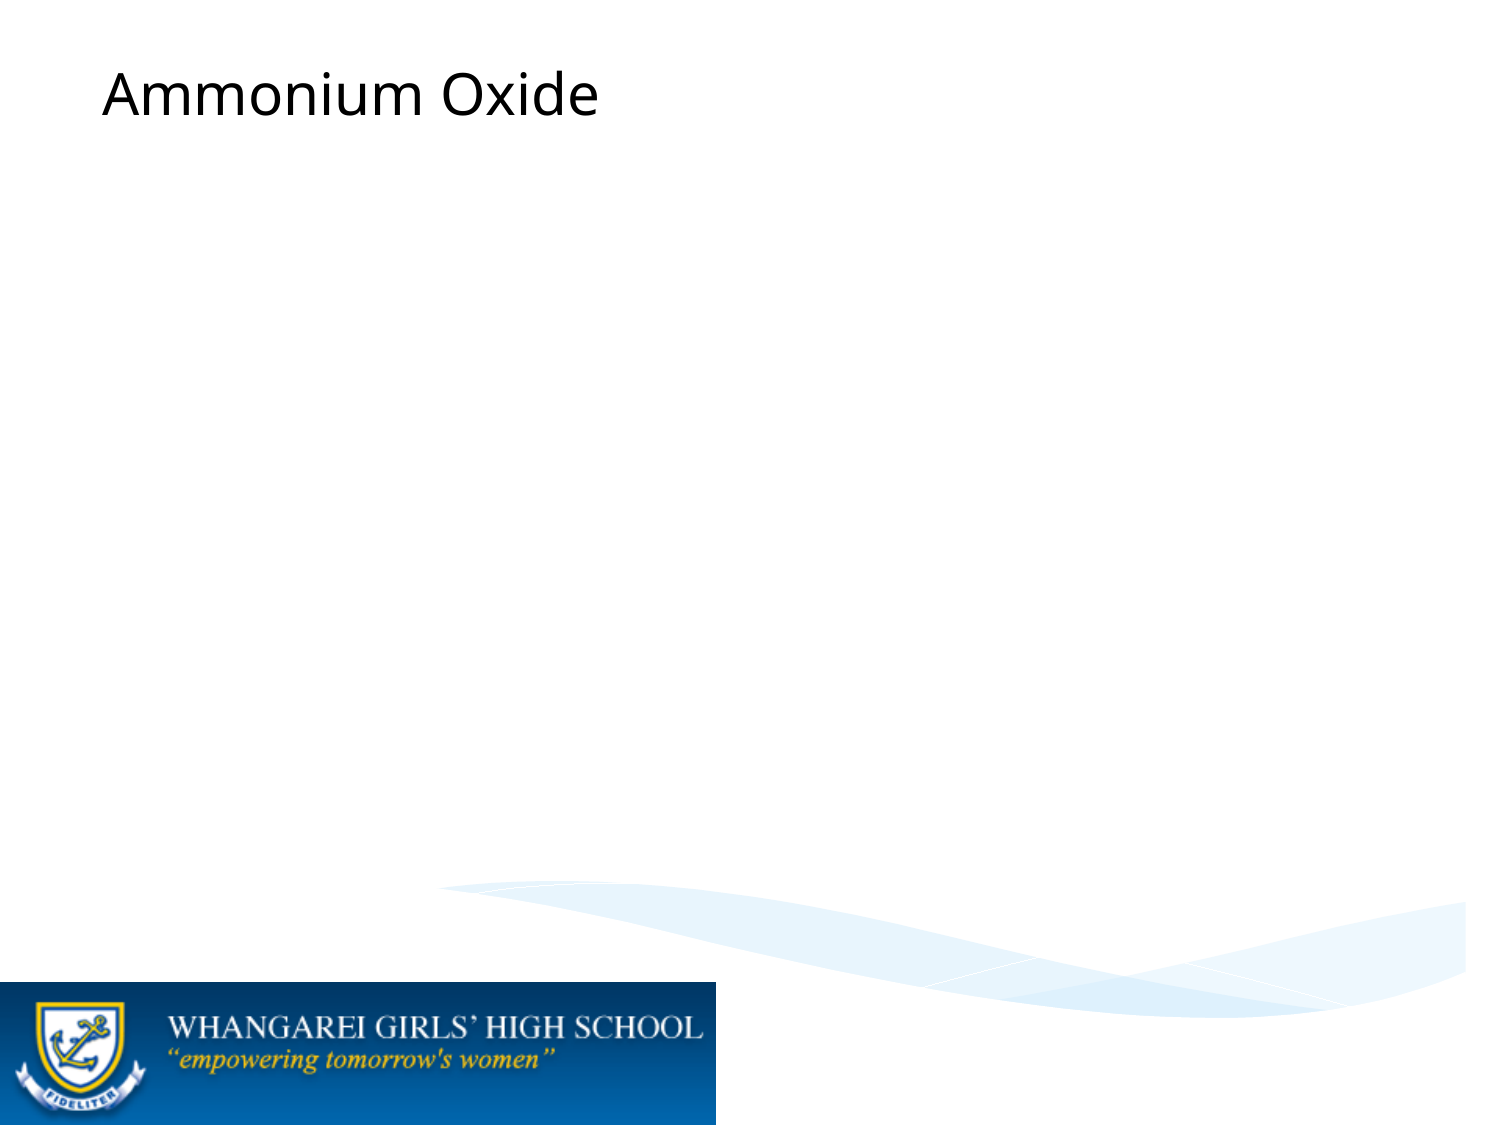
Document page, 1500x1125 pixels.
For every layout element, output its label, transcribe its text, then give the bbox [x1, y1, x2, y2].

picture [0, 982, 716, 1125]
text_box Ammonium Oxide [87, 50, 738, 135]
